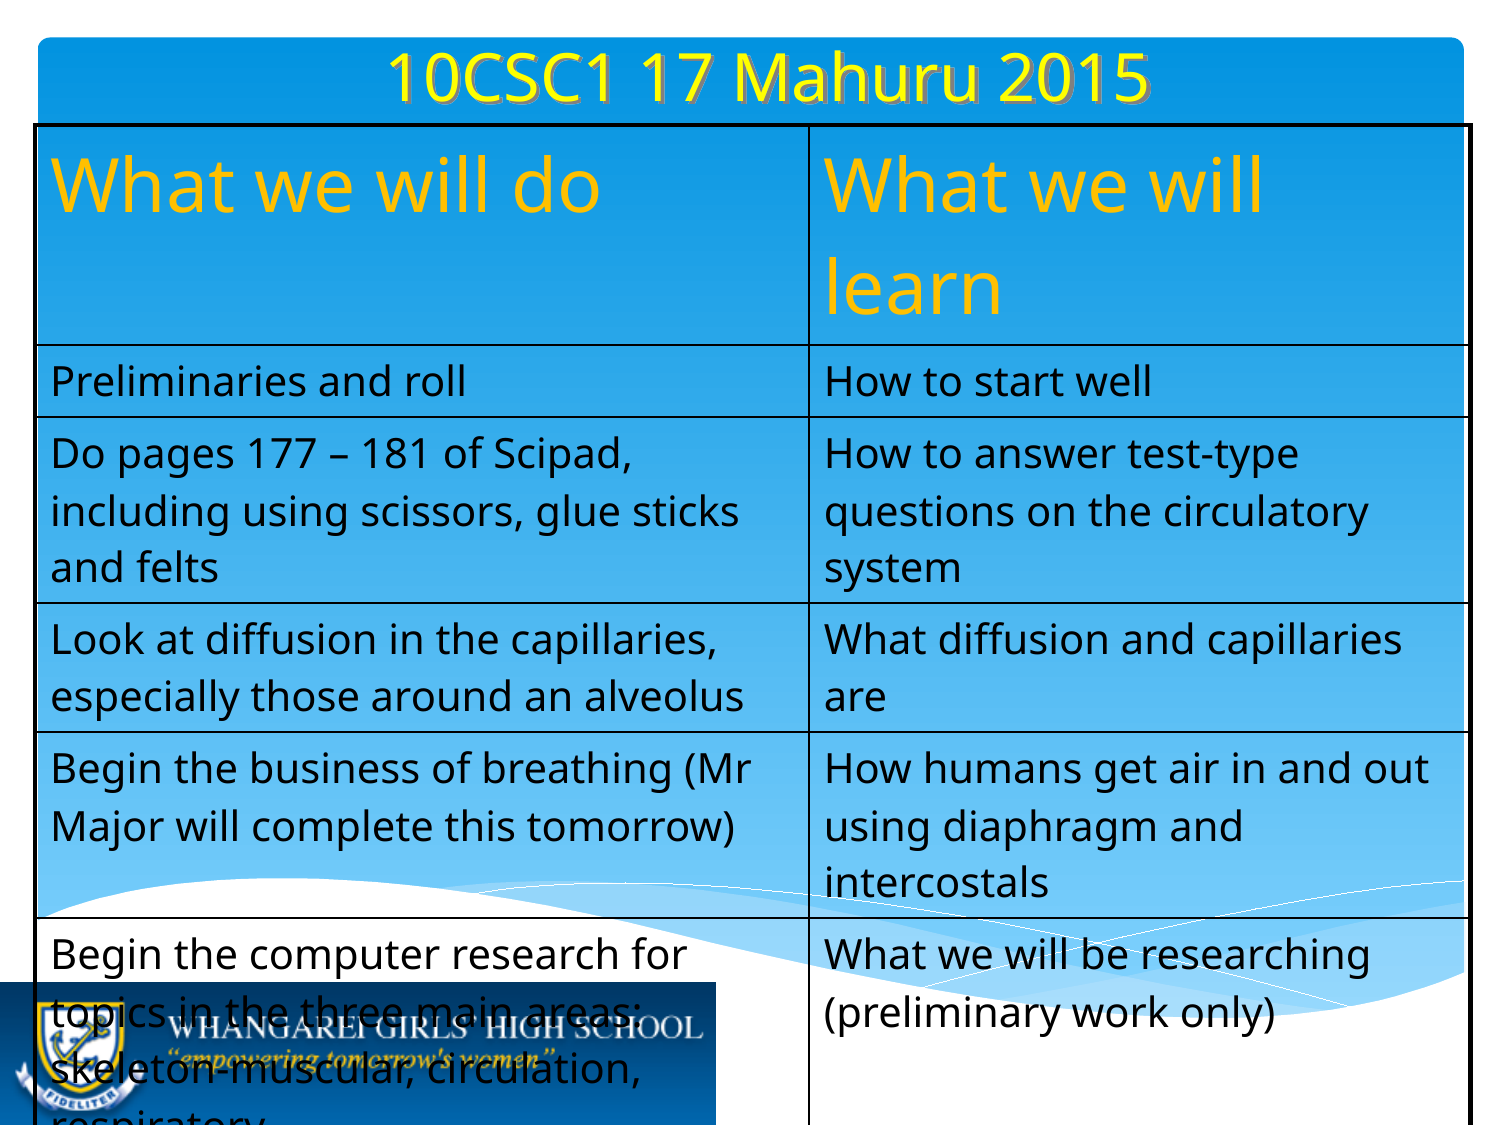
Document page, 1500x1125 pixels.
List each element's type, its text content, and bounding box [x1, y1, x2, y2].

table_cell Begin the business of breathing (Mr Major will complete this tomorrow) [37, 733, 808, 917]
table_cell How humans get air in and out using diaphragm and intercostals [810, 733, 1468, 917]
table_cell Preliminaries and roll [37, 346, 808, 416]
table_cell Do pages 177 – 181 of Scipad, including using scissors, glue sticks and felts [37, 418, 808, 602]
table_cell What we will be researching (preliminary work only) [810, 919, 1468, 1125]
text_box 10CSC1 17 Mahuru 2015 [162, 24, 1375, 123]
table_cell Begin the computer research for topics in the three main areas: skeleton-muscular, circulation, respiratory [37, 919, 808, 1125]
table_cell How to start well [810, 346, 1468, 416]
table_cell What diffusion and capillaries are [810, 604, 1468, 731]
table_cell How to answer test-type questions on the circulatory system [810, 418, 1468, 602]
table_cell Look at diffusion in the capillaries, especially those around an alveolus [37, 604, 808, 731]
picture [0, 982, 716, 1125]
table_header What we will do [37, 127, 808, 344]
table_header What we will learn [810, 127, 1468, 344]
